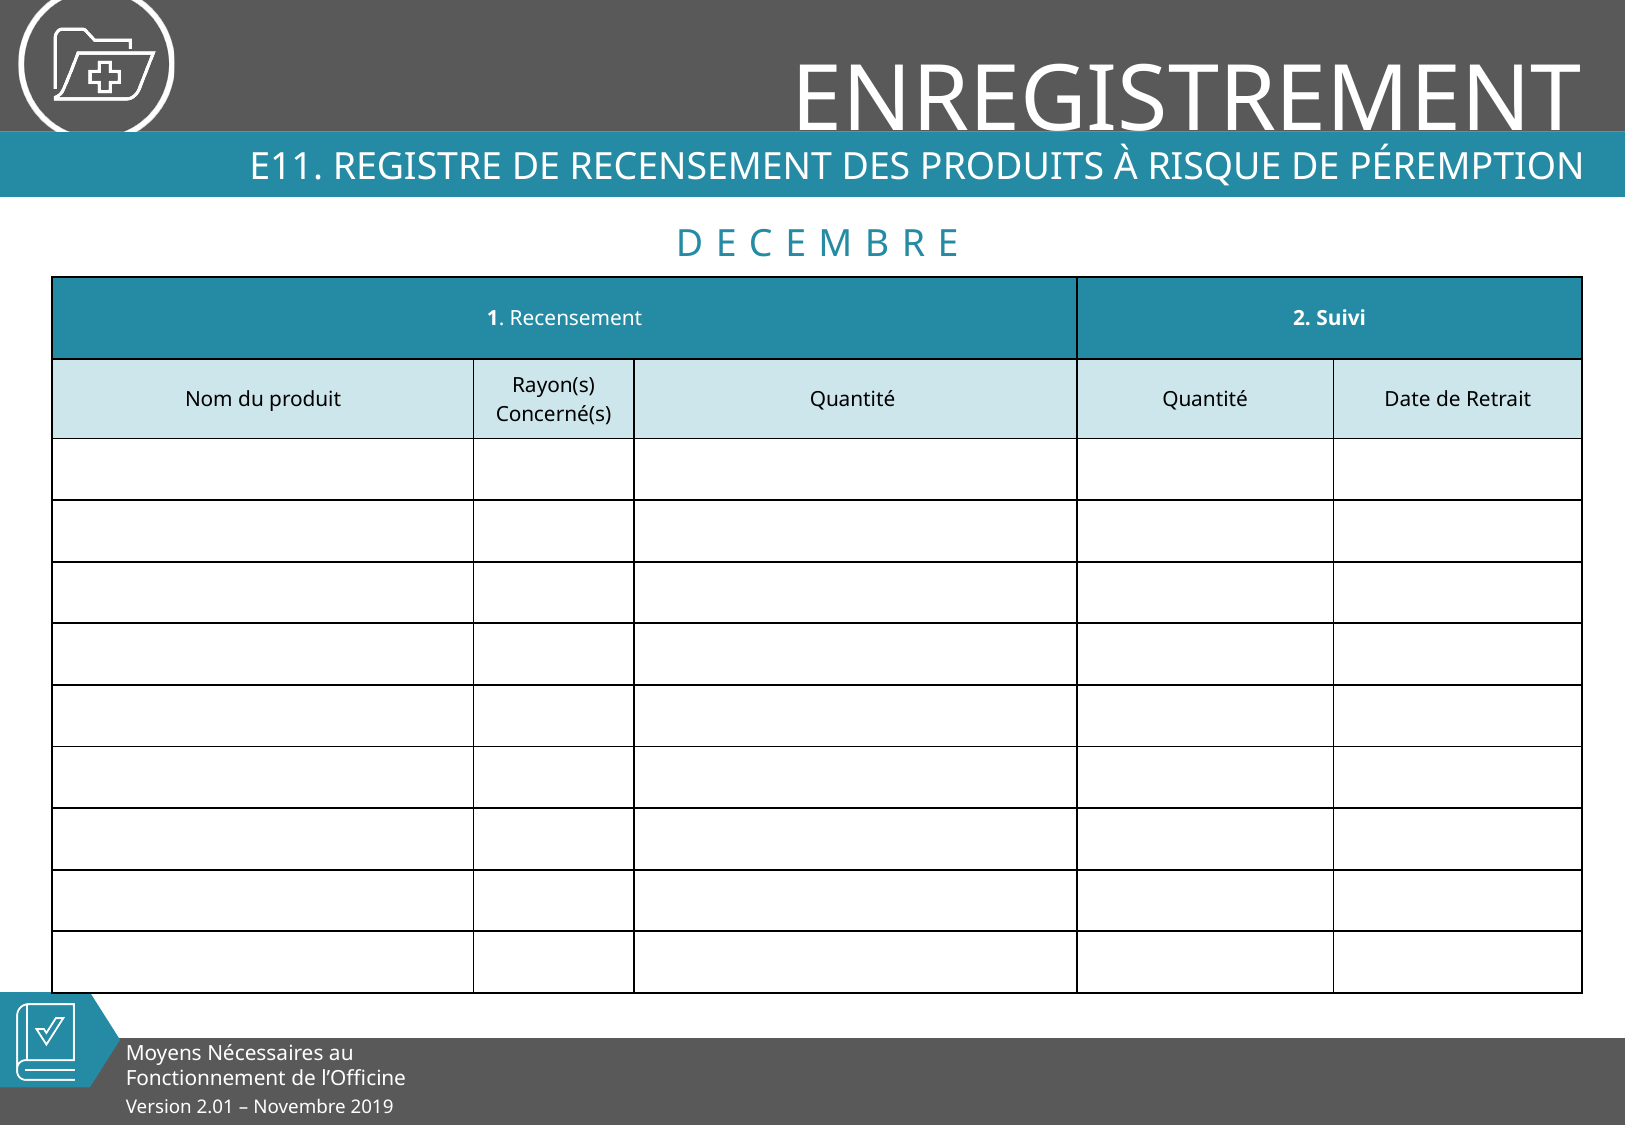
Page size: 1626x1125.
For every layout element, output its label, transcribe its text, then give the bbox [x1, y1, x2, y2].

table_cell [1078, 439, 1333, 499]
table_cell [53, 501, 473, 561]
table_cell [1334, 686, 1581, 746]
table_cell [474, 809, 633, 869]
table_cell [635, 501, 1076, 561]
table_cell [1334, 501, 1581, 561]
table_cell [474, 501, 633, 561]
table_cell Date de Retrait [1334, 360, 1581, 438]
table_cell [635, 563, 1076, 622]
table_cell [53, 932, 473, 992]
table_cell [635, 871, 1076, 930]
table_cell [1334, 624, 1581, 684]
table_cell [1334, 871, 1581, 930]
table_cell [635, 809, 1076, 869]
table_cell [53, 686, 473, 746]
table_cell [1078, 624, 1333, 684]
table_cell [53, 439, 473, 499]
table_cell [1078, 501, 1333, 561]
table_cell [1078, 686, 1333, 746]
table_cell [1078, 809, 1333, 869]
table_cell Nom du produit [53, 360, 473, 438]
table_cell [1334, 563, 1581, 622]
table_cell [1334, 439, 1581, 499]
table_cell Quantité [1078, 360, 1333, 438]
table_cell [1078, 563, 1333, 622]
table_cell Quantité [635, 360, 1076, 438]
title E11. Registre de recensement des produits à risque de péremption [0, 139, 1601, 196]
table_cell [635, 624, 1076, 684]
table_cell [53, 747, 473, 807]
table_cell [53, 871, 473, 930]
picture [16, 1003, 75, 1081]
table_header 1. Recensement [53, 278, 1076, 358]
picture [18, 0, 175, 132]
table_cell [474, 871, 633, 930]
table_cell [1078, 747, 1333, 807]
table_cell [474, 747, 633, 807]
table_cell [53, 563, 473, 622]
table_header 2. Suivi [1078, 278, 1581, 358]
table_cell [1334, 747, 1581, 807]
table_cell [474, 563, 633, 622]
table_cell [474, 686, 633, 746]
table_cell [53, 624, 473, 684]
table_cell [1334, 932, 1581, 992]
table_cell Rayon(s) Concerné(s) [474, 360, 633, 438]
table_cell [635, 686, 1076, 746]
table_cell [635, 439, 1076, 499]
table_cell [1334, 809, 1581, 869]
text_box DECEMBRE [52, 211, 1583, 272]
table_cell [1078, 871, 1333, 930]
table_cell [1078, 932, 1333, 992]
table_cell [474, 932, 633, 992]
table_cell [53, 809, 473, 869]
text_box [52, 132, 1625, 207]
table_cell [635, 932, 1076, 992]
table_cell [474, 439, 633, 499]
table_cell [635, 747, 1076, 807]
table_cell [474, 624, 633, 684]
